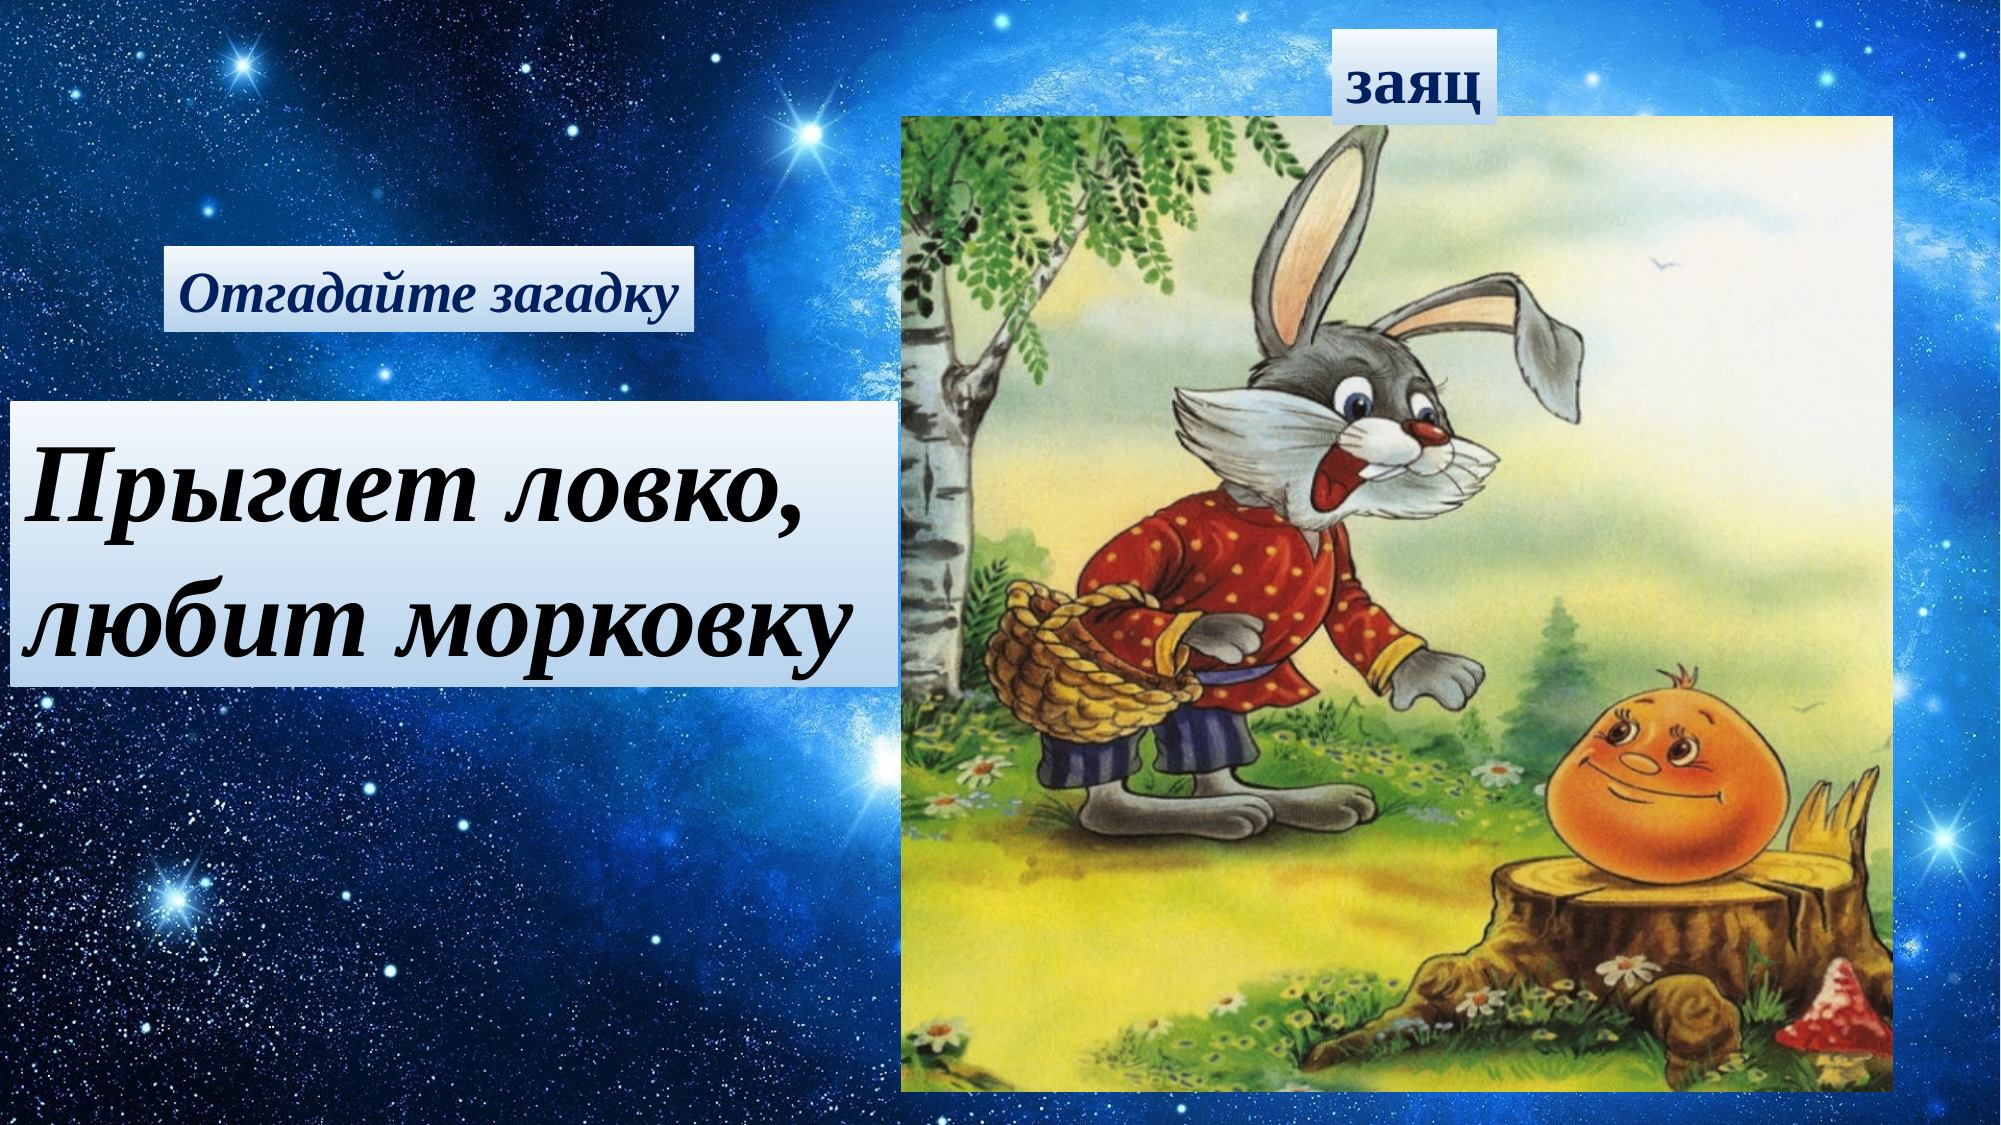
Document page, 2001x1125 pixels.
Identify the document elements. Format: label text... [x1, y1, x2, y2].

text_box Отгадайте загадку [163, 246, 695, 332]
text_box заяц [1332, 29, 1497, 116]
text_box Прыгает ловко, любит морковку [10, 401, 898, 687]
picture [0, 0, 2001, 1125]
